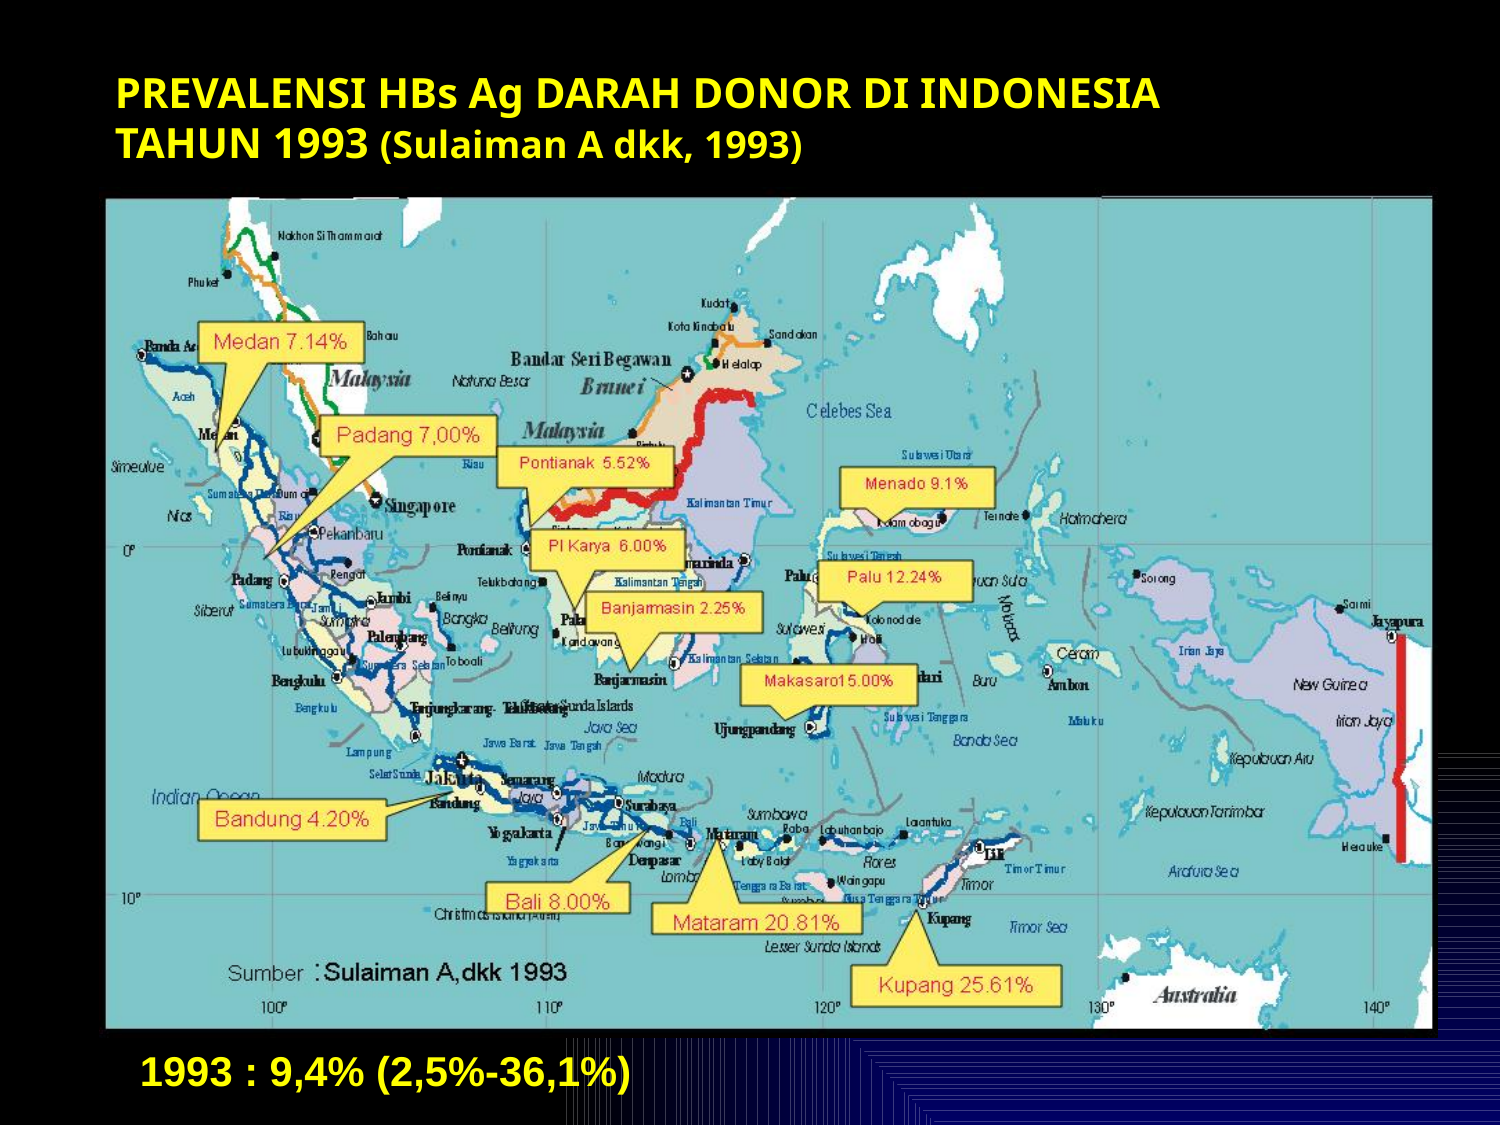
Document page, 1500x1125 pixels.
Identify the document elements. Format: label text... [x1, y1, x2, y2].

text_box 1993 : 9,4% (2,5%-36,1%) [124, 1046, 788, 1103]
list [99, 187, 1438, 1038]
text_box PREVALENSI HBs Ag DARAH DONOR DI INDONESIA TAHUN 1993 (Sulaiman A dkk, 1993) [99, 59, 1250, 175]
